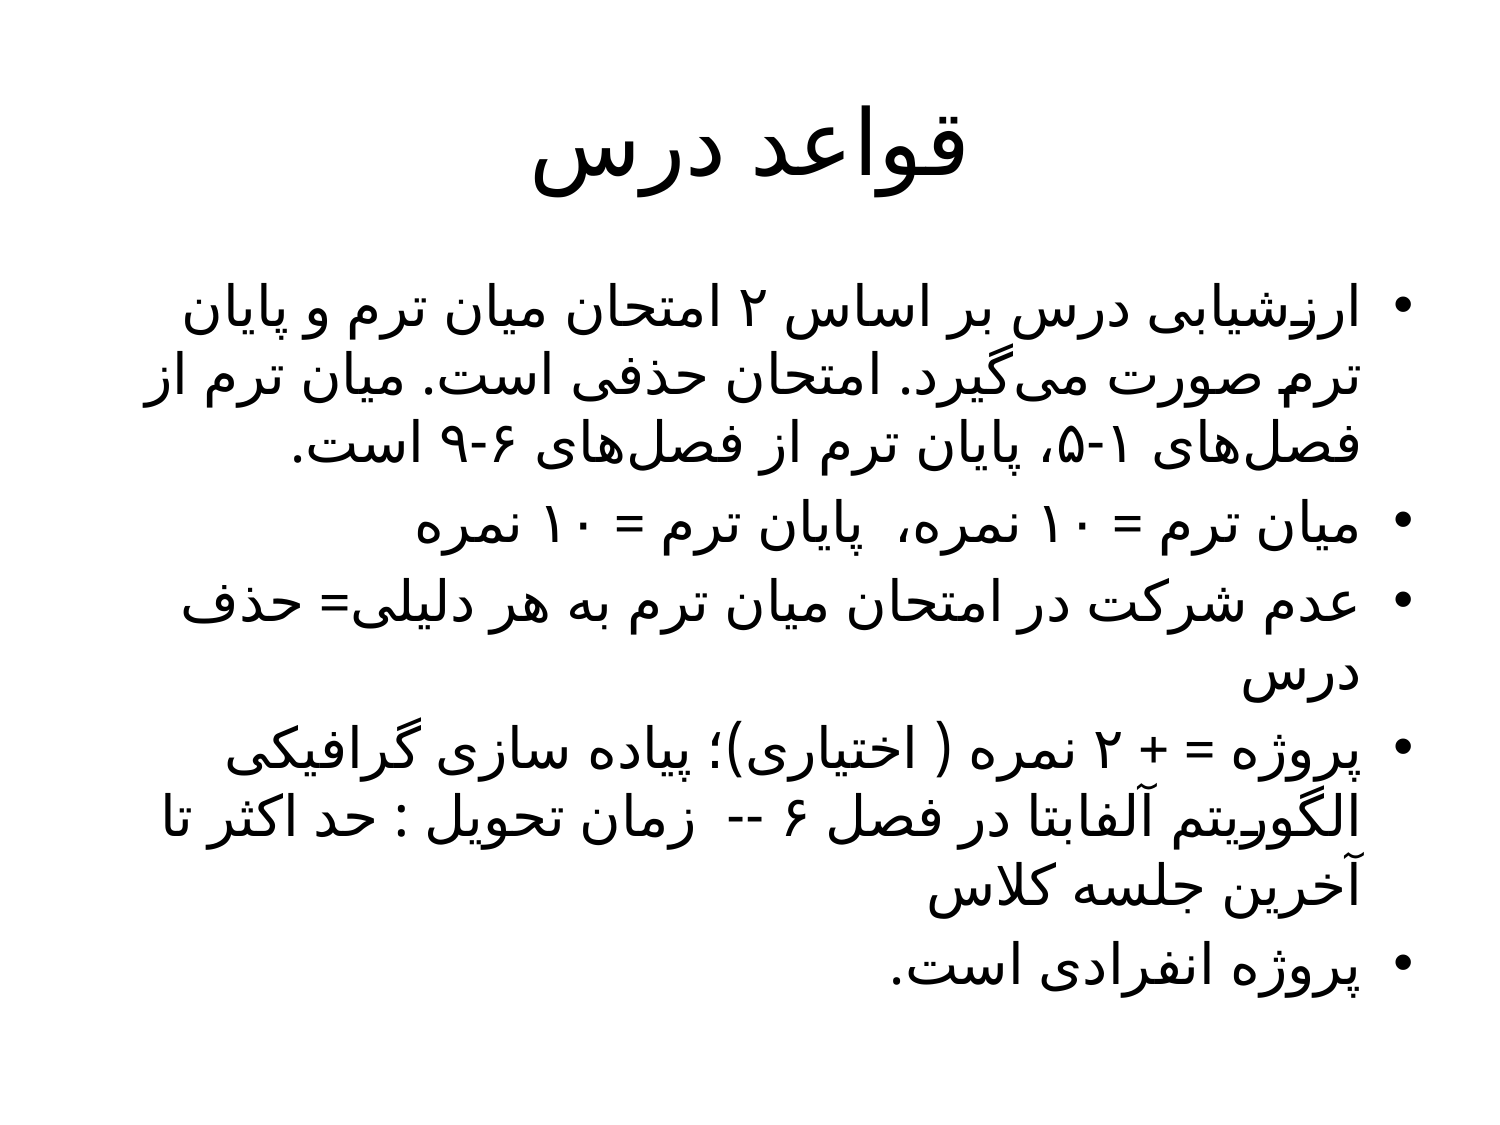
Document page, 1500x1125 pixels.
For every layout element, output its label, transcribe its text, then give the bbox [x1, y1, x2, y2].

title قواعد درس [75, 45, 1425, 233]
list ارزشیابی درس بر اساس ۲ امتحان میان ترم و پایان ترم صورت می‌گیرد. امتحان حذفی است. میان ترم از فصل‌های ۱-۵، پایان ترم از فصل‌های ۶-۹ است. میان ترم = ۱۰ نمره، پایان ترم = ۱۰ نمره عدم شرکت در امتحان میان ترم به هر دلیلی‌= حذف درس پروژه = + ۲ نمره ( اختیاری)؛ پیاده سازی گرافیکی الگوریتم آلفا‌بتا در فصل ۶ -- زمان تحویل : حد اکثر تا آخرین جلسه کلاس پروژه انفرادی است. [75, 262, 1425, 1005]
